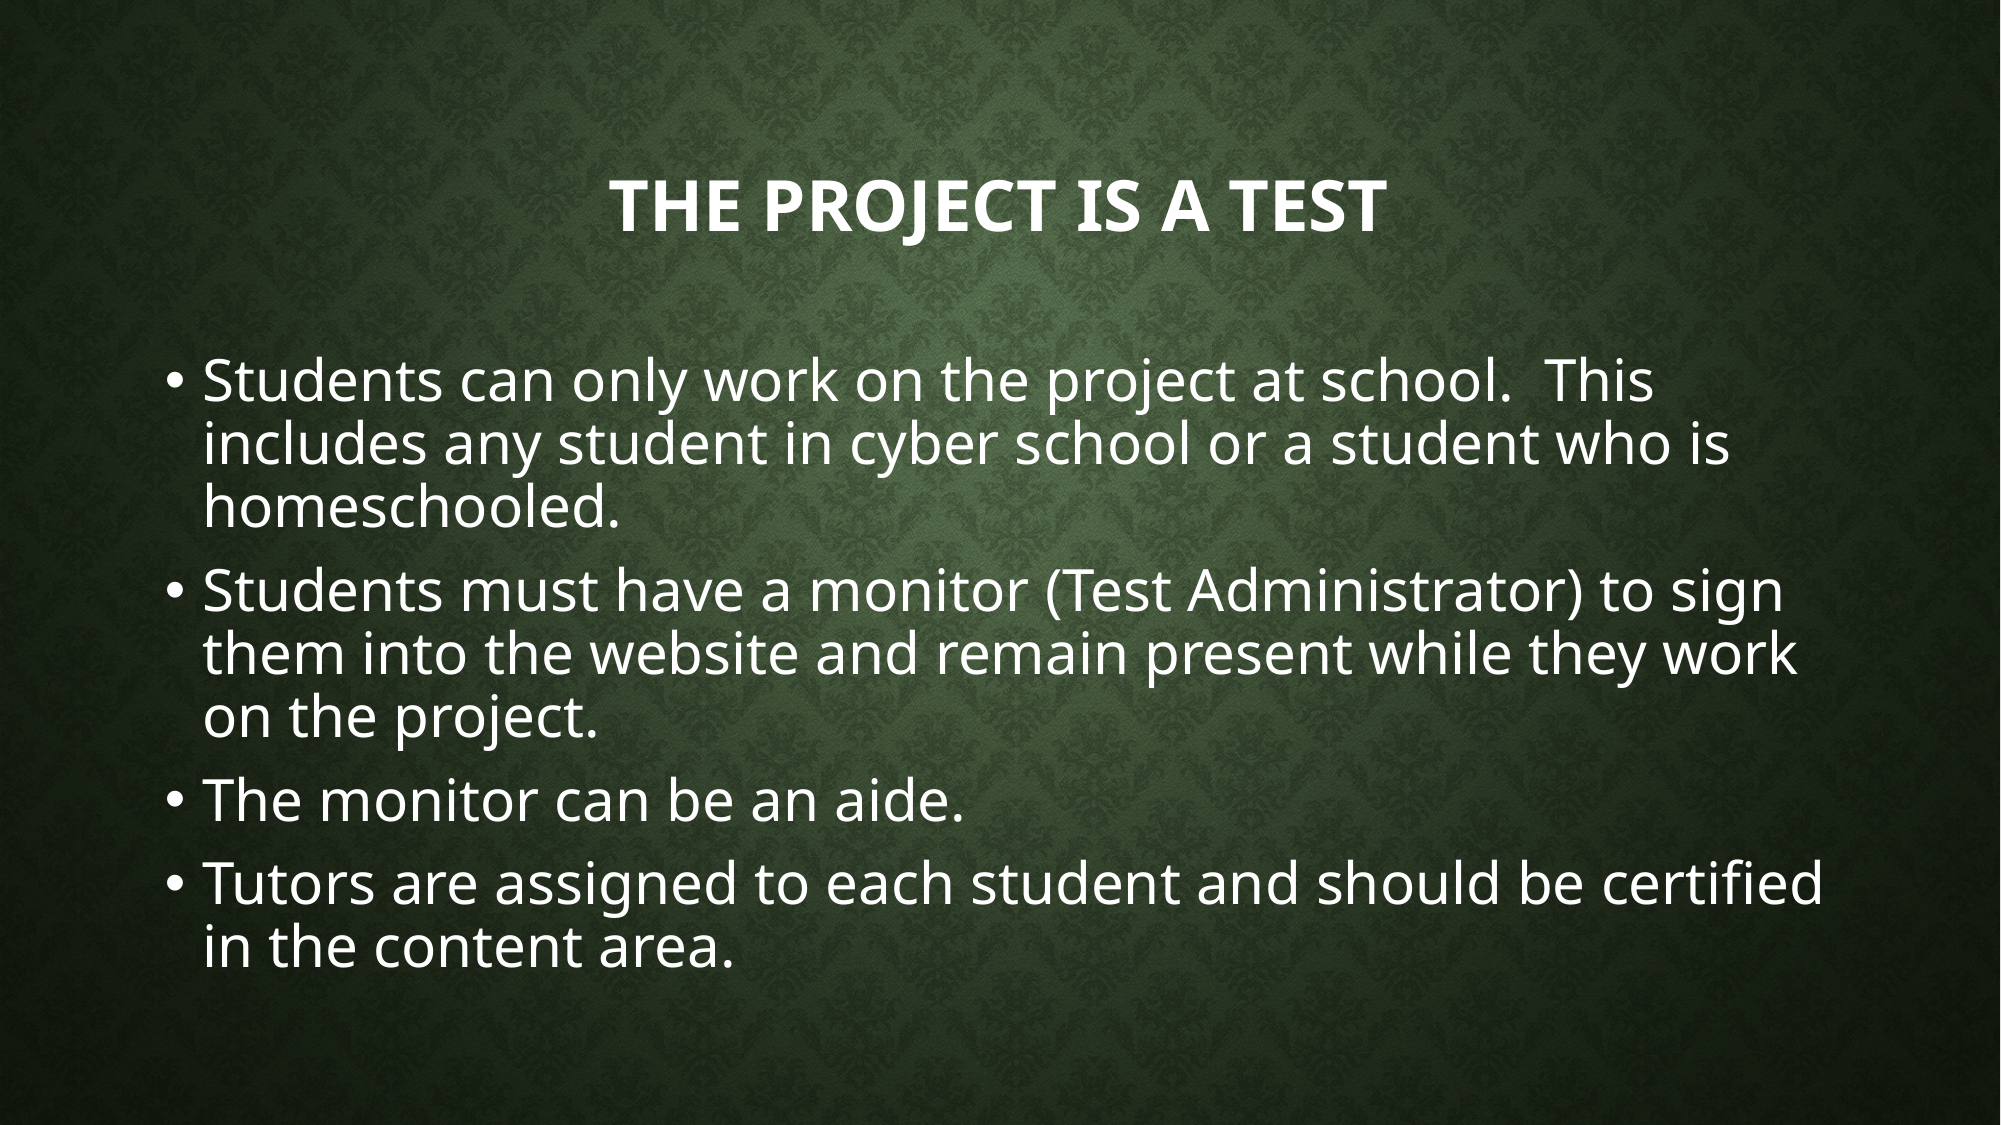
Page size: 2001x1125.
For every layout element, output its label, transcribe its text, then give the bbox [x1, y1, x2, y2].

list Students can only work on the project at school. This includes any student in cyber school or a student who is homeschooled. Students must have a monitor (Test Administrator) to sign them into the website and remain present while they work on the project. The monitor can be an aide. Tutors are assigned to each student and should be certified in the content area. [149, 343, 1849, 1040]
title The Project is a Test [149, 99, 1849, 318]
